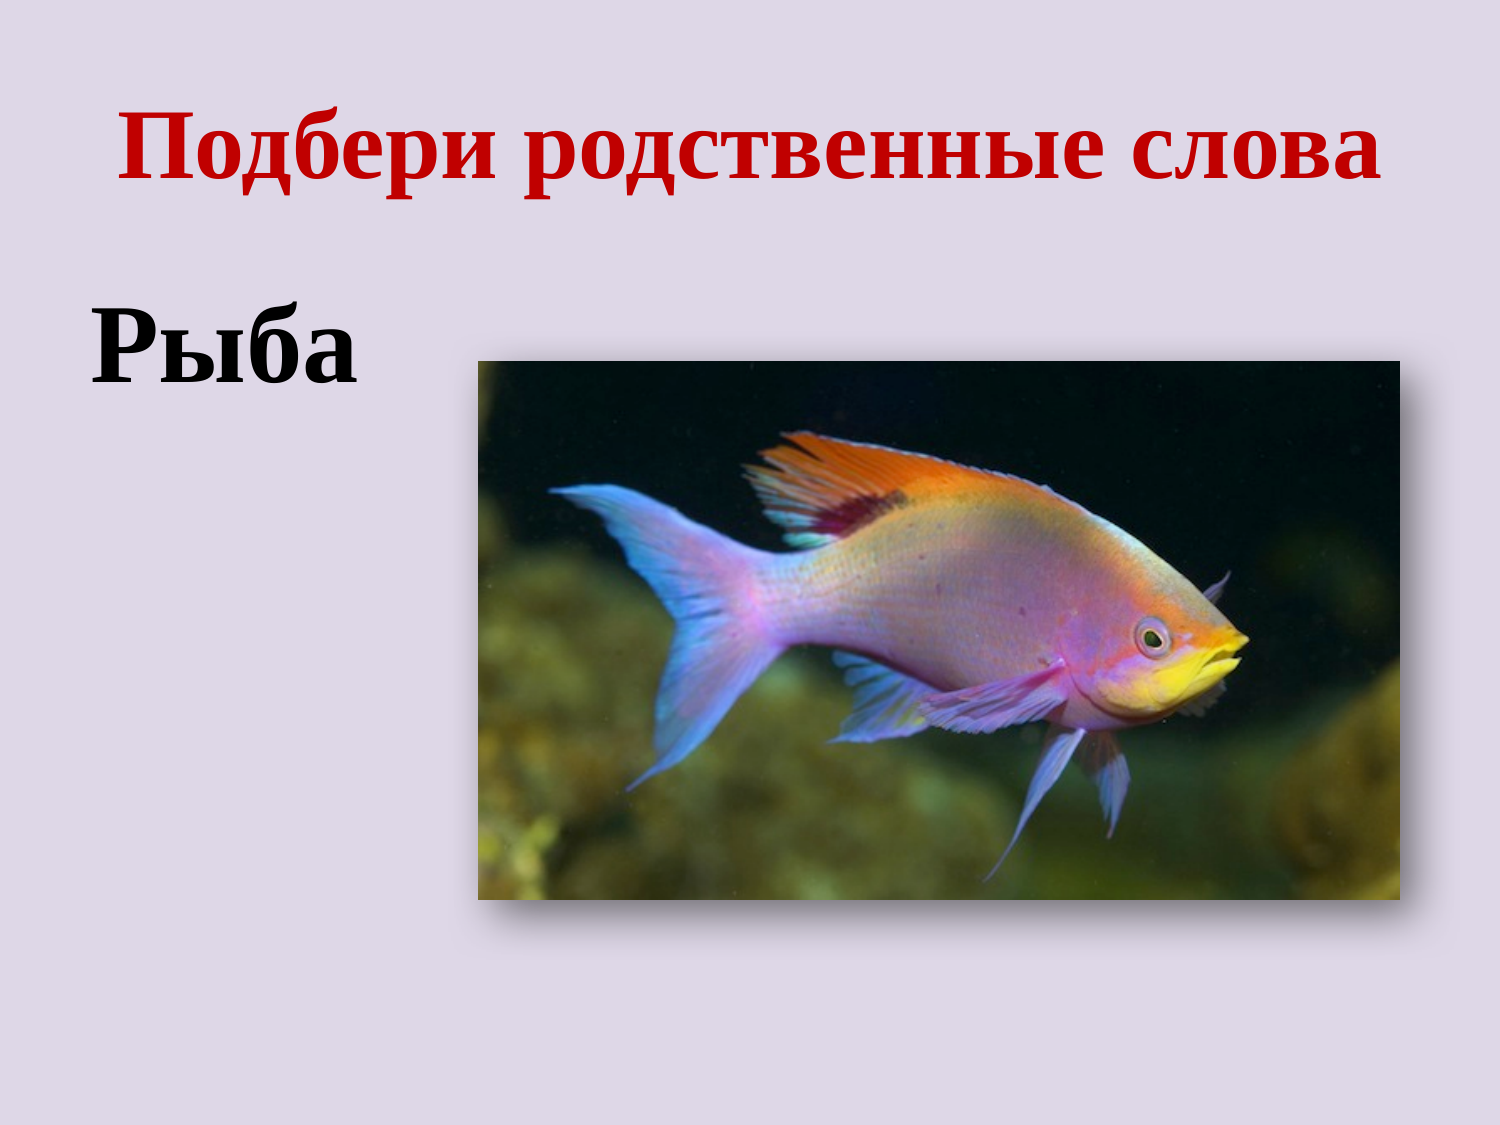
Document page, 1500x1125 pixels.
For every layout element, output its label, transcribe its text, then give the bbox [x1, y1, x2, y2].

picture [477, 361, 1400, 900]
title Подбери родственные слова [75, 45, 1425, 233]
list Рыба [75, 262, 1425, 1005]
